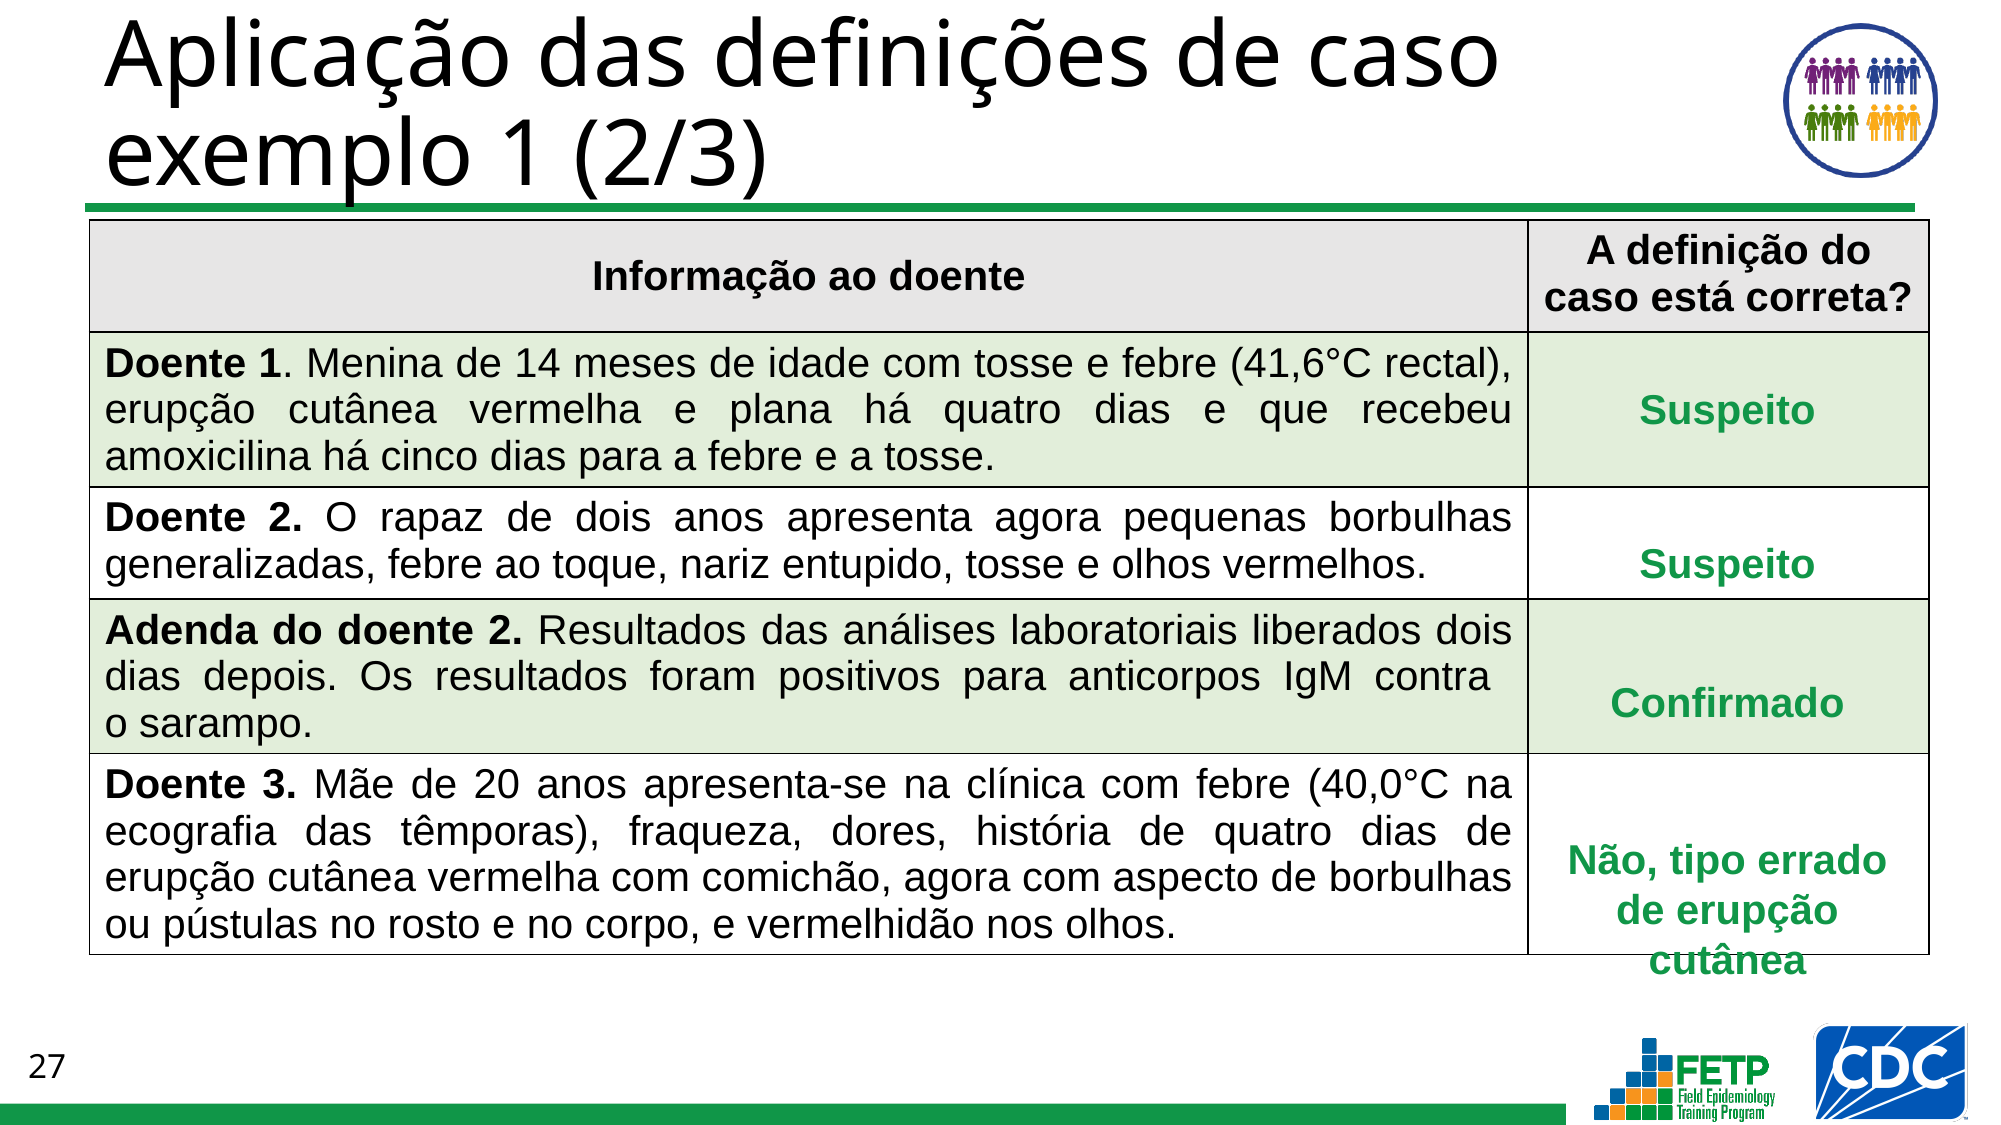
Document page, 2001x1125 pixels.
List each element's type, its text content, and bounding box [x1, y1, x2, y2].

text_box Confirmado [1540, 668, 1915, 734]
title Aplicação das definições de caso exemplo 1 (2/3) [89, 0, 1690, 218]
table_header A definição do caso está correta? [1529, 221, 1928, 331]
picture [1594, 1038, 1775, 1122]
text_box Não, tipo errado de erupção cutânea [1540, 825, 1915, 991]
table_cell [1529, 333, 1928, 486]
table_cell [1529, 600, 1928, 753]
table_cell Doente 2. O rapaz de dois anos apresenta agora pequenas borbulhas generalizadas, febre ao toque, nariz entupido, tosse e olhos vermelhos. [90, 488, 1527, 598]
table_cell Doente 1. Menina de 14 meses de idade com tosse e febre (41,6°C rectal), erupção cutânea vermelha e plana há quatro dias e que recebeu amoxicilina há cinco dias para a febre e a tosse. [90, 333, 1527, 486]
text_box Suspeito [1540, 375, 1915, 441]
table_cell Adenda do doente 2. Resultados das análises laboratoriais liberados dois dias depois. Os resultados foram positivos para anticorpos IgM contra o sarampo. [90, 600, 1527, 753]
table_header Informação ao doente [90, 221, 1527, 331]
table_cell [1529, 754, 1928, 954]
table_cell [1529, 488, 1928, 598]
picture [1783, 23, 1938, 178]
text_box Suspeito [1540, 529, 1915, 595]
table_cell Doente 3. Mãe de 20 anos apresenta-se na clínica com febre (40,0°C na ecografia das têmporas), fraqueza, dores, história de quatro dias de erupção cutânea vermelha com comichão, agora com aspecto de borbulhas ou pústulas no rosto e no corpo, e vermelhidão nos olhos. [90, 754, 1527, 954]
picture [1813, 1023, 1968, 1122]
